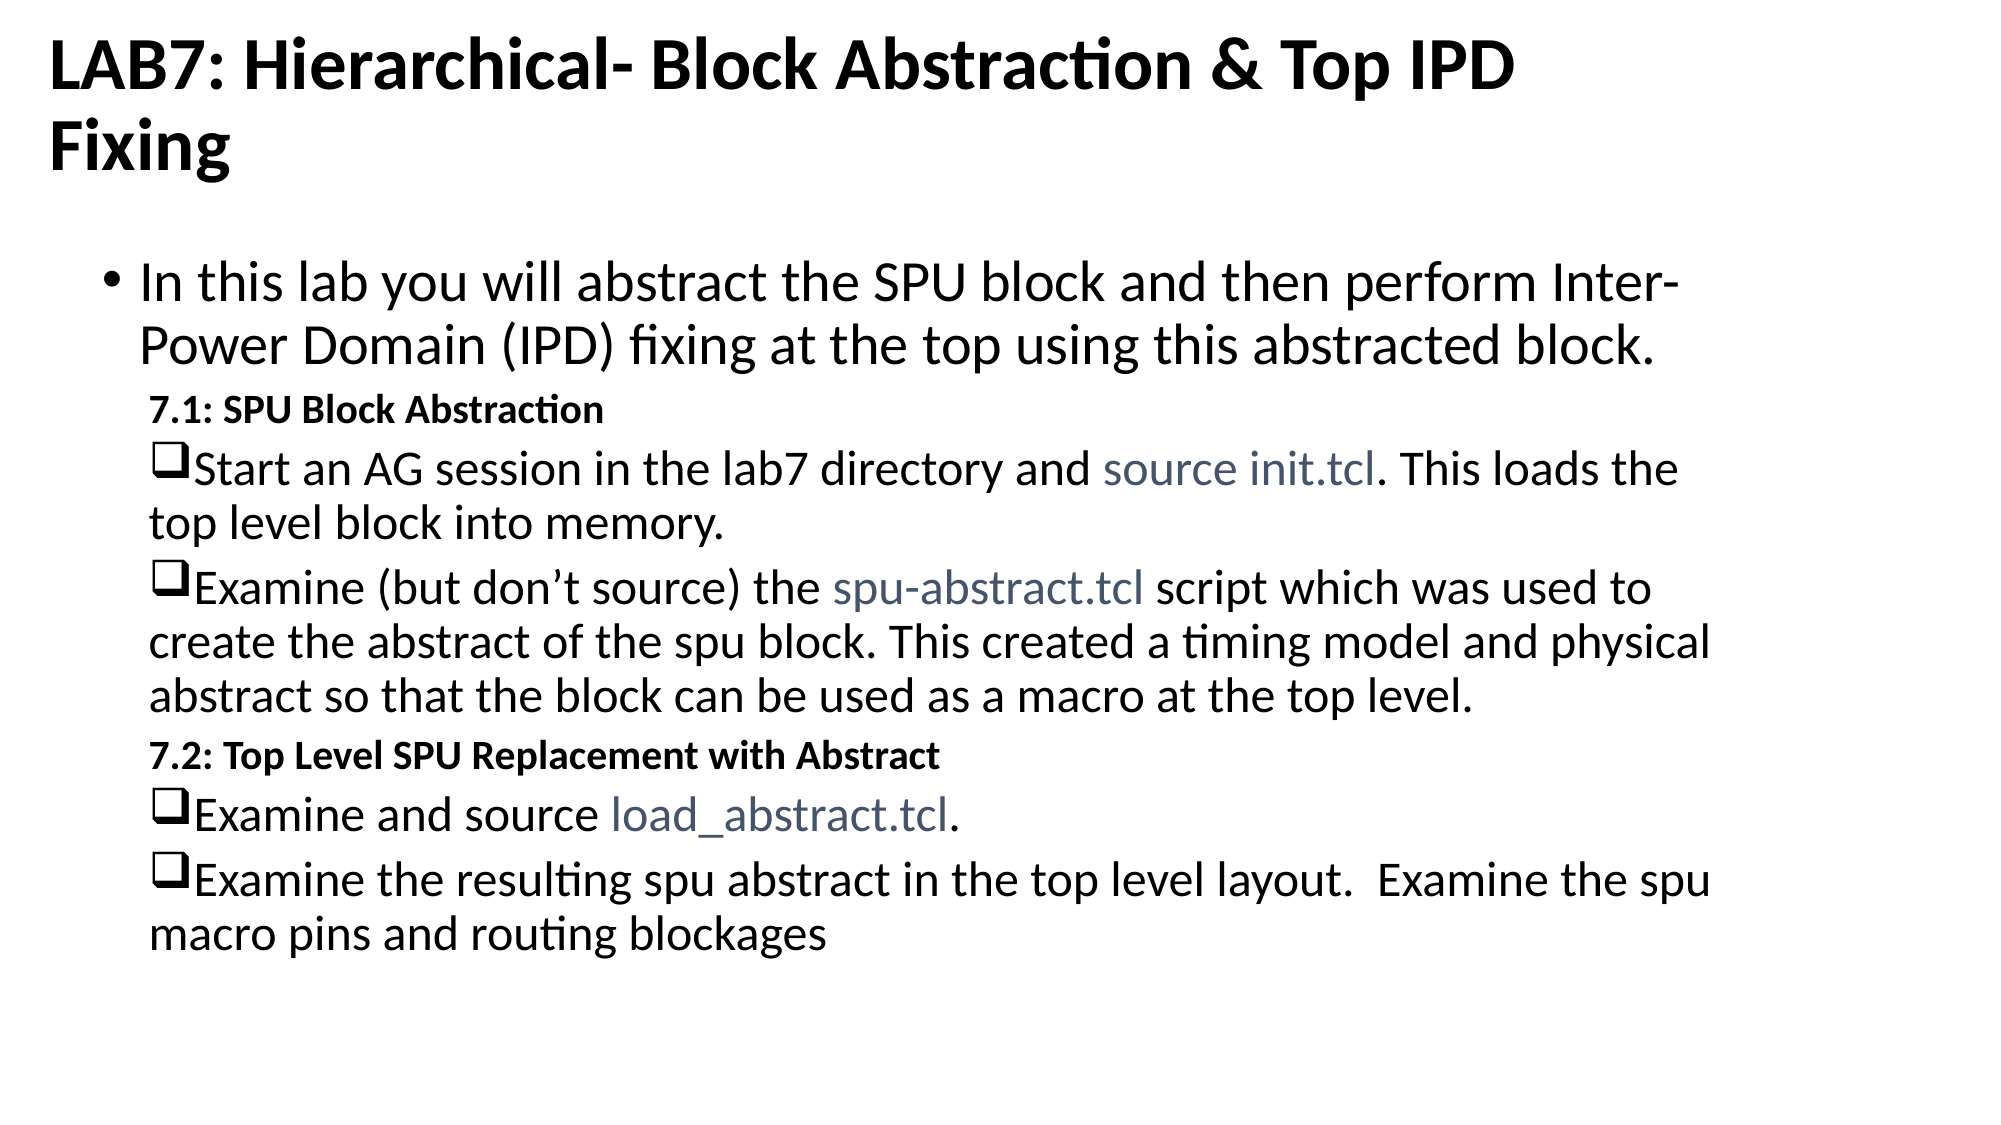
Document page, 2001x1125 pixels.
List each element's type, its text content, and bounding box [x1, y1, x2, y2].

title LAB7: Hierarchical- Block Abstraction & Top IPD Fixing [34, 28, 1706, 184]
list In this lab you will abstract the SPU block and then perform Inter-Power Domain (IPD) fixing at the top using this abstracted block. 7.1: SPU Block Abstraction Start an AG session in the lab7 directory and source init.tcl. This loads the top level block into memory. Examine (but don’t source) the spu-abstract.tcl script which was used to create the abstract of the spu block. This created a timing model and physical abstract so that the block can be used as a macro at the top level. 7.2: Top Level SPU Replacement with Abstract Examine and source load_abstract.tcl. Examine the resulting spu abstract in the top level layout. Examine the spu macro pins and routing blockages [86, 243, 1754, 1125]
